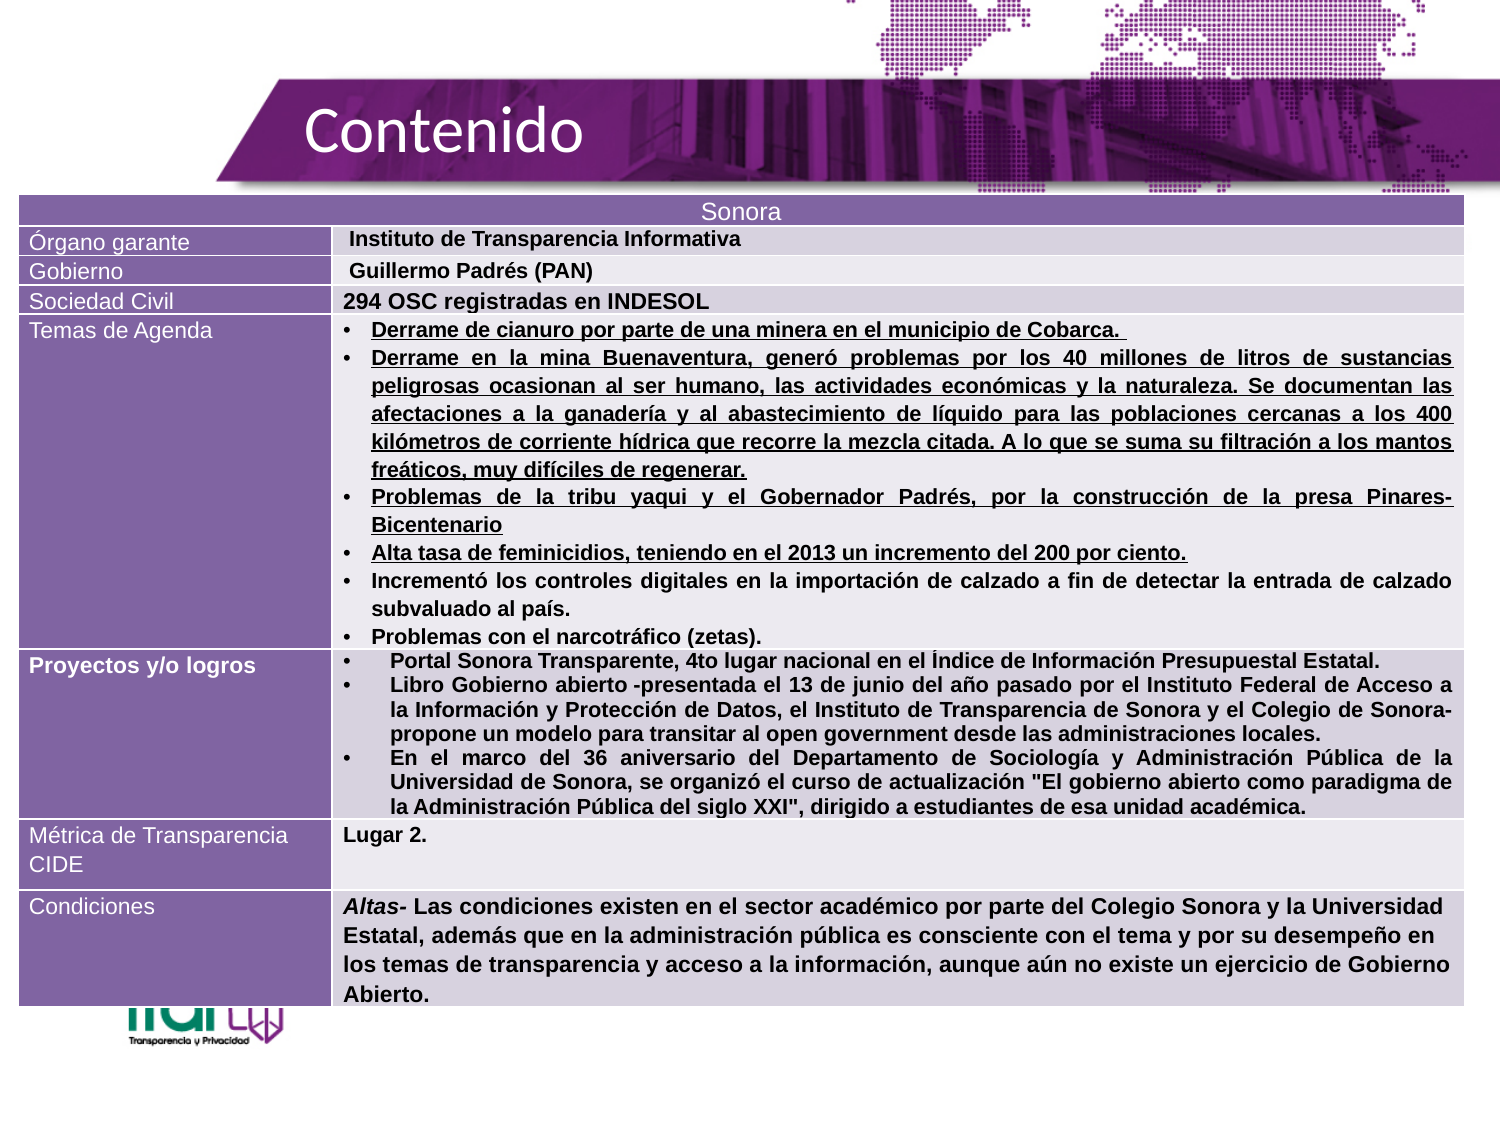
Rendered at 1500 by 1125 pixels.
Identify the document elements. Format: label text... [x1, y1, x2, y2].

title Contenido [289, 78, 1463, 175]
table_cell Temas de Agenda [19, 315, 331, 648]
table_cell Derrame de cianuro por parte de una minera en el municipio de Cobarca. Derrame en la mina Buenaventura, generó problemas por los 40 millones de litros de sustancias peligrosas ocasionan al ser humano, las actividades económicas y la naturaleza. Se documentan las afectaciones a la ganadería y al abastecimiento de líquido para las poblaciones cercanas a los 400 kilómetros de corriente hídrica que recorre la mezcla citada. A lo que se suma su filtración a los mantos freáticos, muy difíciles de regenerar. Problemas de la tribu yaqui y el Gobernador Padrés, por la construcción de la presa Pinares-Bicentenario Alta tasa de feminicidios, teniendo en el 2013 un incremento del 200 por ciento. Incrementó los controles digitales en la importación de calzado a fin de detectar la entrada de calzado subvaluado al país. Problemas con el narcotráfico (zetas). [333, 315, 1464, 648]
table_cell Métrica de Transparencia CIDE [19, 820, 331, 889]
table_cell Instituto de Transparencia Informativa [333, 227, 1464, 255]
table_cell Guillermo Padrés (PAN) [333, 256, 1464, 284]
table_cell 294 OSC registradas en INDESOL [333, 286, 1464, 313]
table_cell Órgano garante [19, 227, 331, 255]
table_cell Sociedad Civil [19, 286, 331, 313]
table_cell Lugar 2. [333, 820, 1464, 889]
table_cell Altas- Las condiciones existen en el sector académico por parte del Colegio Sonora y la Universidad Estatal, además que en la administración pública es consciente con el tema y por su desempeño en los temas de transparencia y acceso a la información, aunque aún no existe un ejercicio de Gobierno Abierto. [333, 891, 1464, 1006]
table_cell Portal Sonora Transparente, 4to lugar nacional en el Índice de Información Presupuestal Estatal. Libro Gobierno abierto -presentada el 13 de junio del año pasado por el Instituto Federal de Acceso a la Información y Protección de Datos, el Instituto de Transparencia de Sonora y el Colegio de Sonora- propone un modelo para transitar al open government desde las administraciones locales. En el marco del 36 aniversario del Departamento de Sociología y Administración Pública de la Universidad de Sonora, se organizó el curso de actualización "El gobierno abierto como paradigma de la Administración Pública del siglo XXI", dirigido a estudiantes de esa unidad académica. [333, 650, 1464, 818]
picture [0, 0, 1500, 1125]
table_cell Condiciones [19, 891, 331, 1006]
table_cell Gobierno [19, 256, 331, 284]
table_header Sonora [19, 195, 1464, 225]
table_cell Proyectos y/o logros [19, 650, 331, 818]
text_box [1466, 249, 1471, 953]
